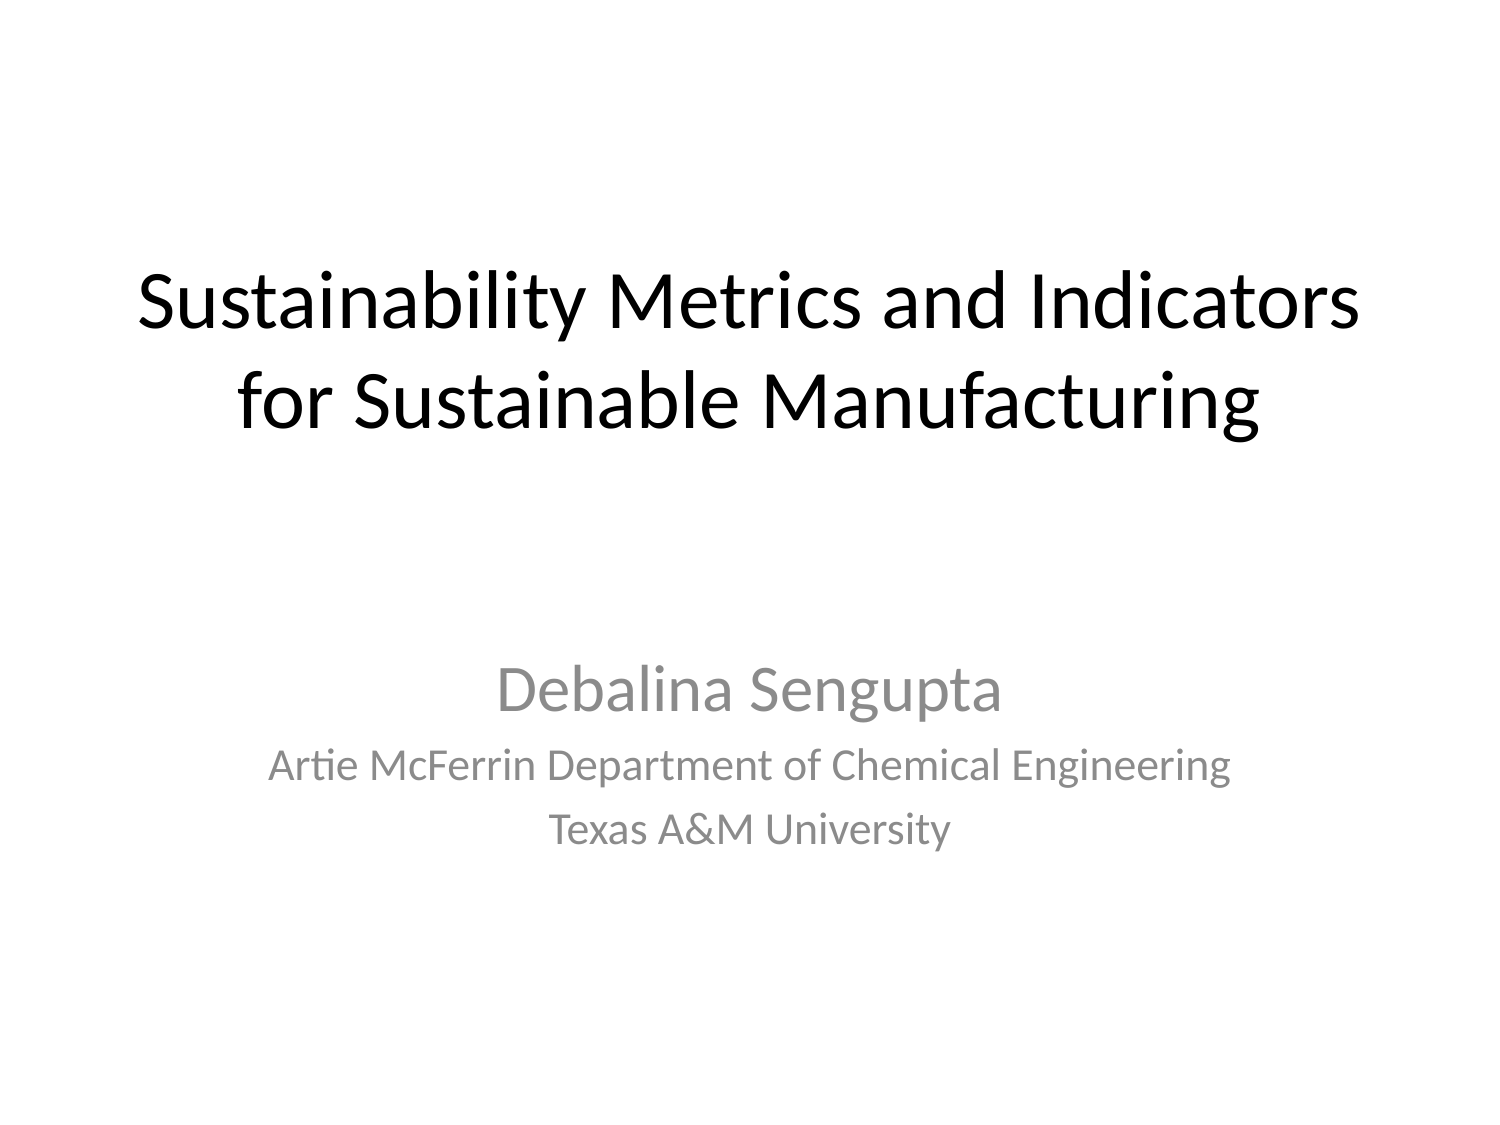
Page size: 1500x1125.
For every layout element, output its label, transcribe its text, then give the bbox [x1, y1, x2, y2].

subtitle Debalina Sengupta Artie McFerrin Department of Chemical Engineering Texas A&M University [225, 637, 1275, 925]
title Sustainability Metrics and Indicators for Sustainable Manufacturing [112, 224, 1388, 467]
